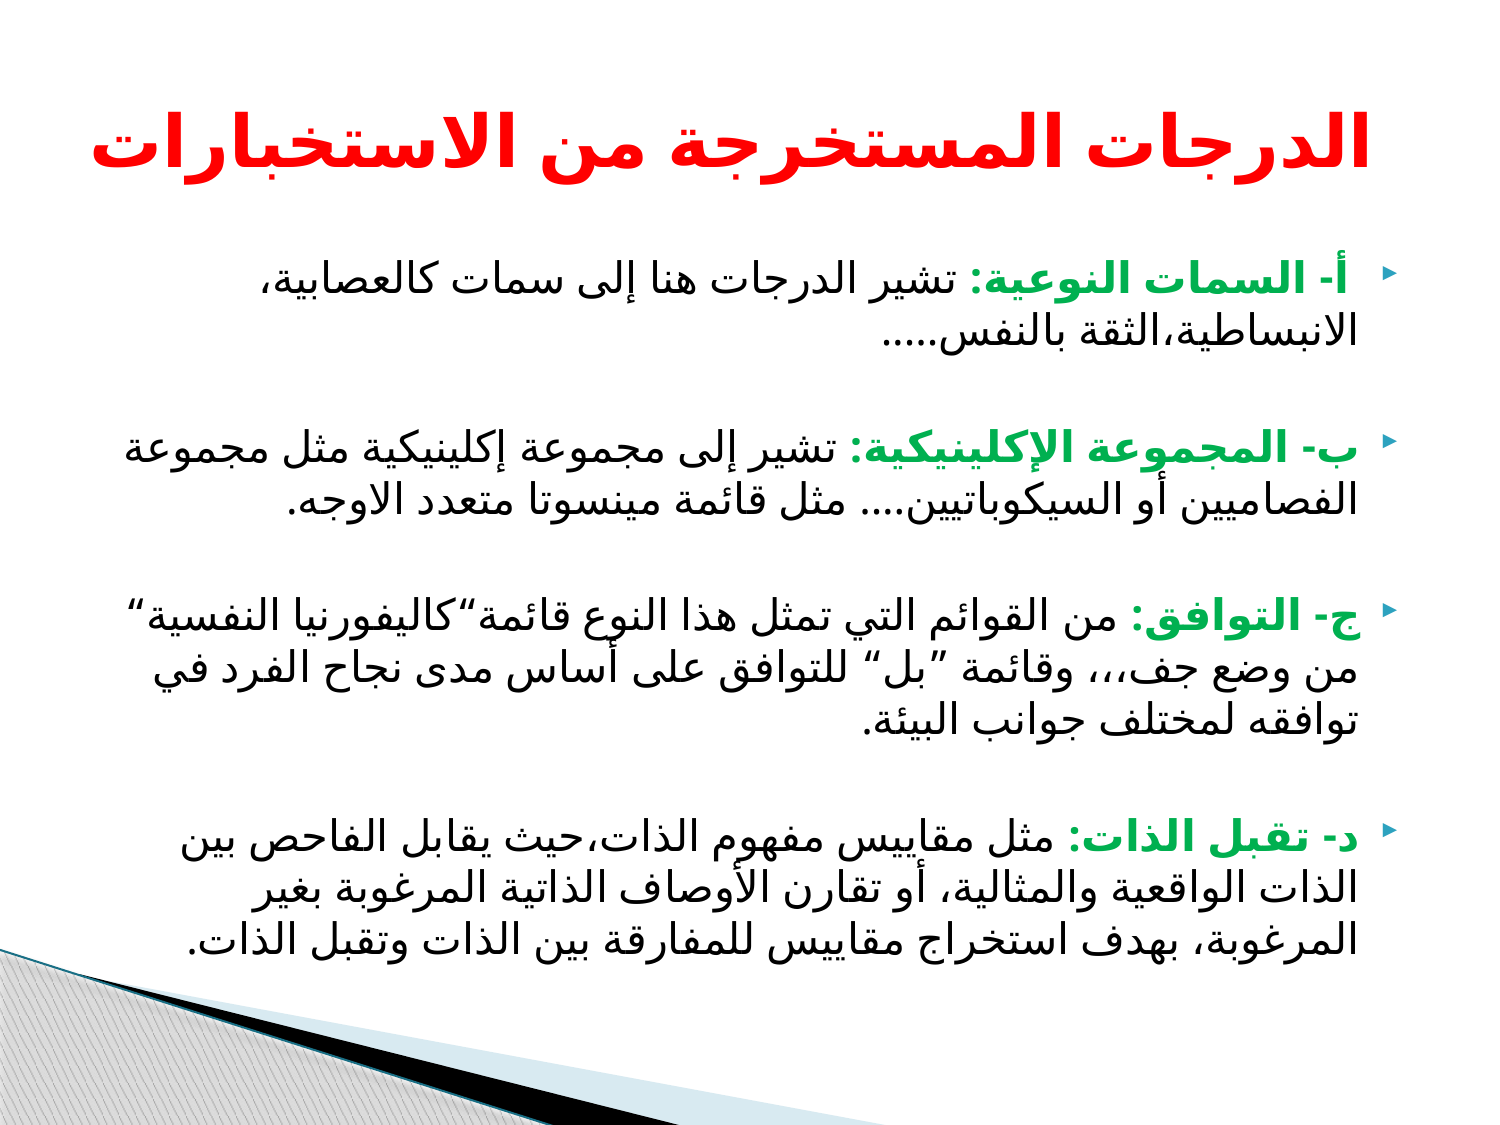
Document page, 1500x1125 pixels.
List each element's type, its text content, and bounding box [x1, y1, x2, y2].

title الدرجات المستخرجة من الاستخبارات [75, 45, 1425, 233]
list أ- السمات النوعية: تشير الدرجات هنا إلى سمات كالعصابية، الانبساطية،الثقة بالنفس..... ب- المجموعة الإكلينيكية: تشير إلى مجموعة إكلينيكية مثل مجموعة الفصاميين أو السيكوباتيين.... مثل قائمة مينسوتا متعدد الاوجه. ج- التوافق: من القوائم التي تمثل هذا النوع قائمة“كاليفورنيا النفسية“ من وضع جف،،، وقائمة ”بل“ للتوافق على أساس مدى نجاح الفرد في توافقه لمختلف جوانب البيئة. د- تقبل الذات: مثل مقاييس مفهوم الذات،حيث يقابل الفاحص بين الذات الواقعية والمثالية، أو تقارن الأوصاف الذاتية المرغوبة بغير المرغوبة، بهدف استخراج مقاييس للمفارقة بين الذات وتقبل الذات. [75, 243, 1425, 986]
